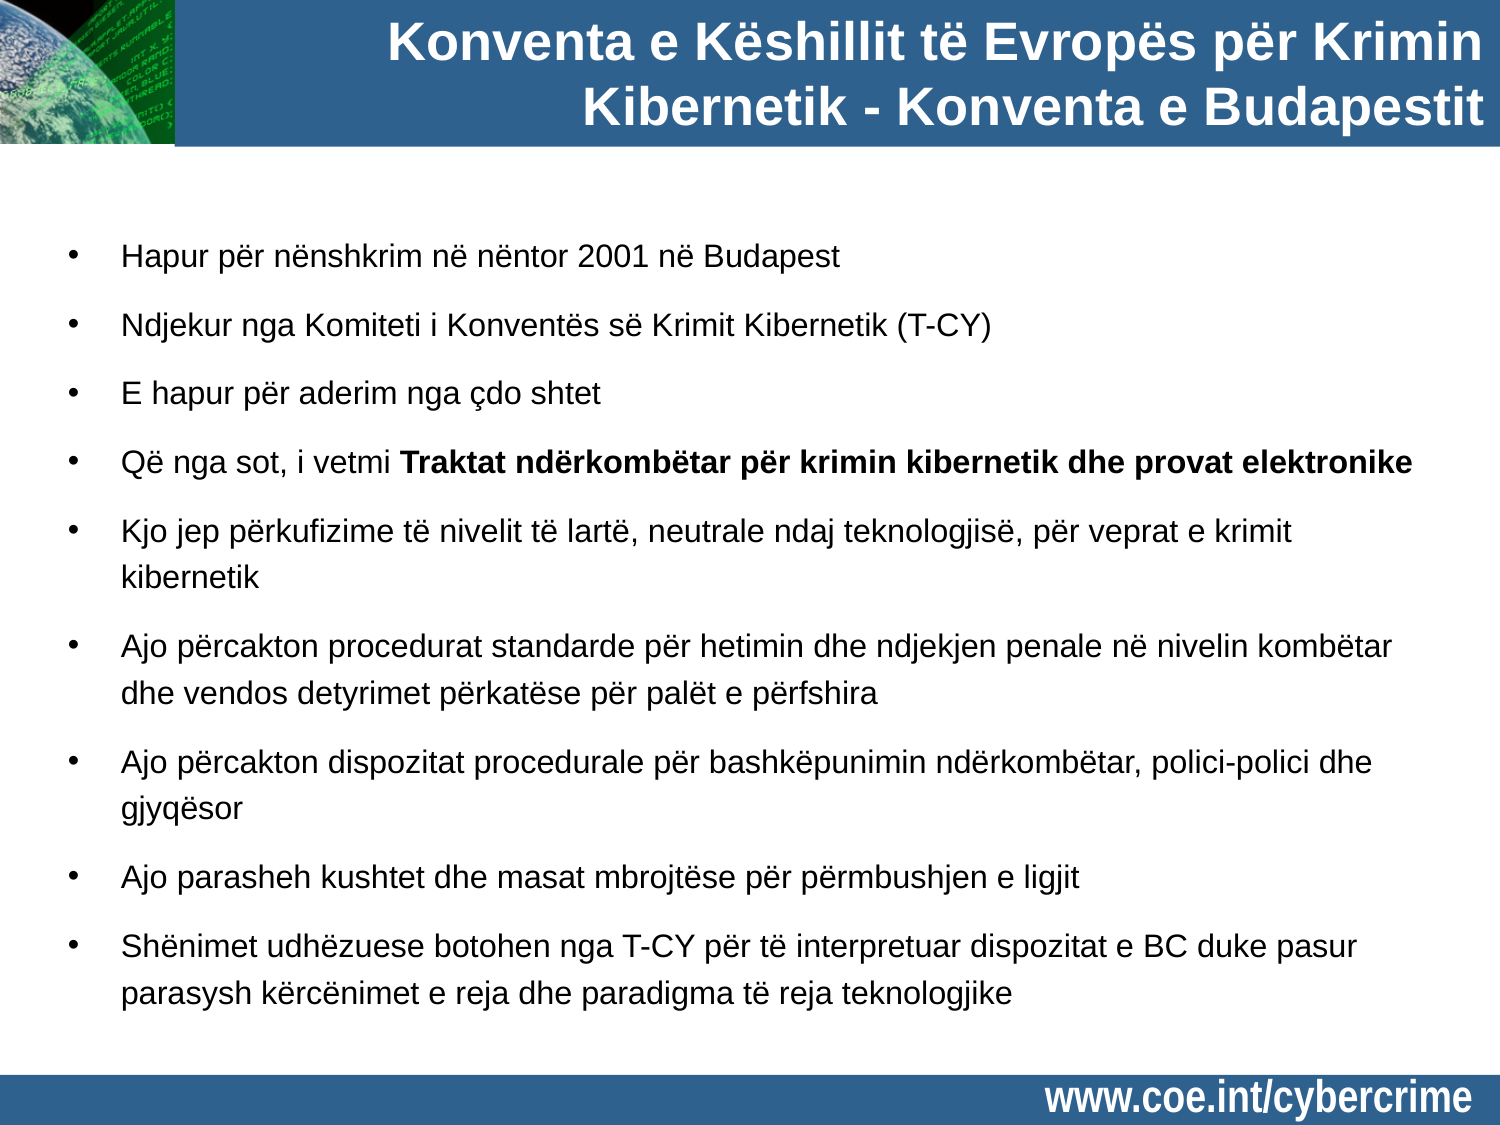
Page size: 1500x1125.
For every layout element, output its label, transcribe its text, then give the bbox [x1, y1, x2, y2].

text_box [0, 1073, 1030, 1125]
picture [0, 0, 175, 144]
text_box Konventa e Këshillit të Evropës për Krimin Kibernetik - Konventa e Budapestit [177, 0, 1500, 149]
text_box Hapur për nënshkrim në nëntor 2001 në Budapest Ndjekur nga Komiteti i Konventës së Krimit Kibernetik (T-CY) E hapur për aderim nga çdo shtet Që nga sot, i vetmi Traktat ndërkombëtar për krimin kibernetik dhe provat elektronike Kjo jep përkufizime të nivelit të lartë, neutrale ndaj teknologjisë, për veprat e krimit kibernetik Ajo përcakton procedurat standarde për hetimin dhe ndjekjen penale në nivelin kombëtar dhe vendos detyrimet përkatëse për palët e përfshira Ajo përcakton dispozitat procedurale për bashkëpunimin ndërkombëtar, polici-polici dhe gjyqësor Ajo parasheh kushtet dhe masat mbrojtëse për përmbushjen e ligjit Shënimet udhëzuese botohen nga T-CY për të interpretuar dispozitat e BC duke pasur parasysh kërcënimet e reja dhe paradigma të reja teknologjike [53, 219, 1437, 1035]
text_box www.coe.int/cybercrime [1030, 1059, 1500, 1125]
